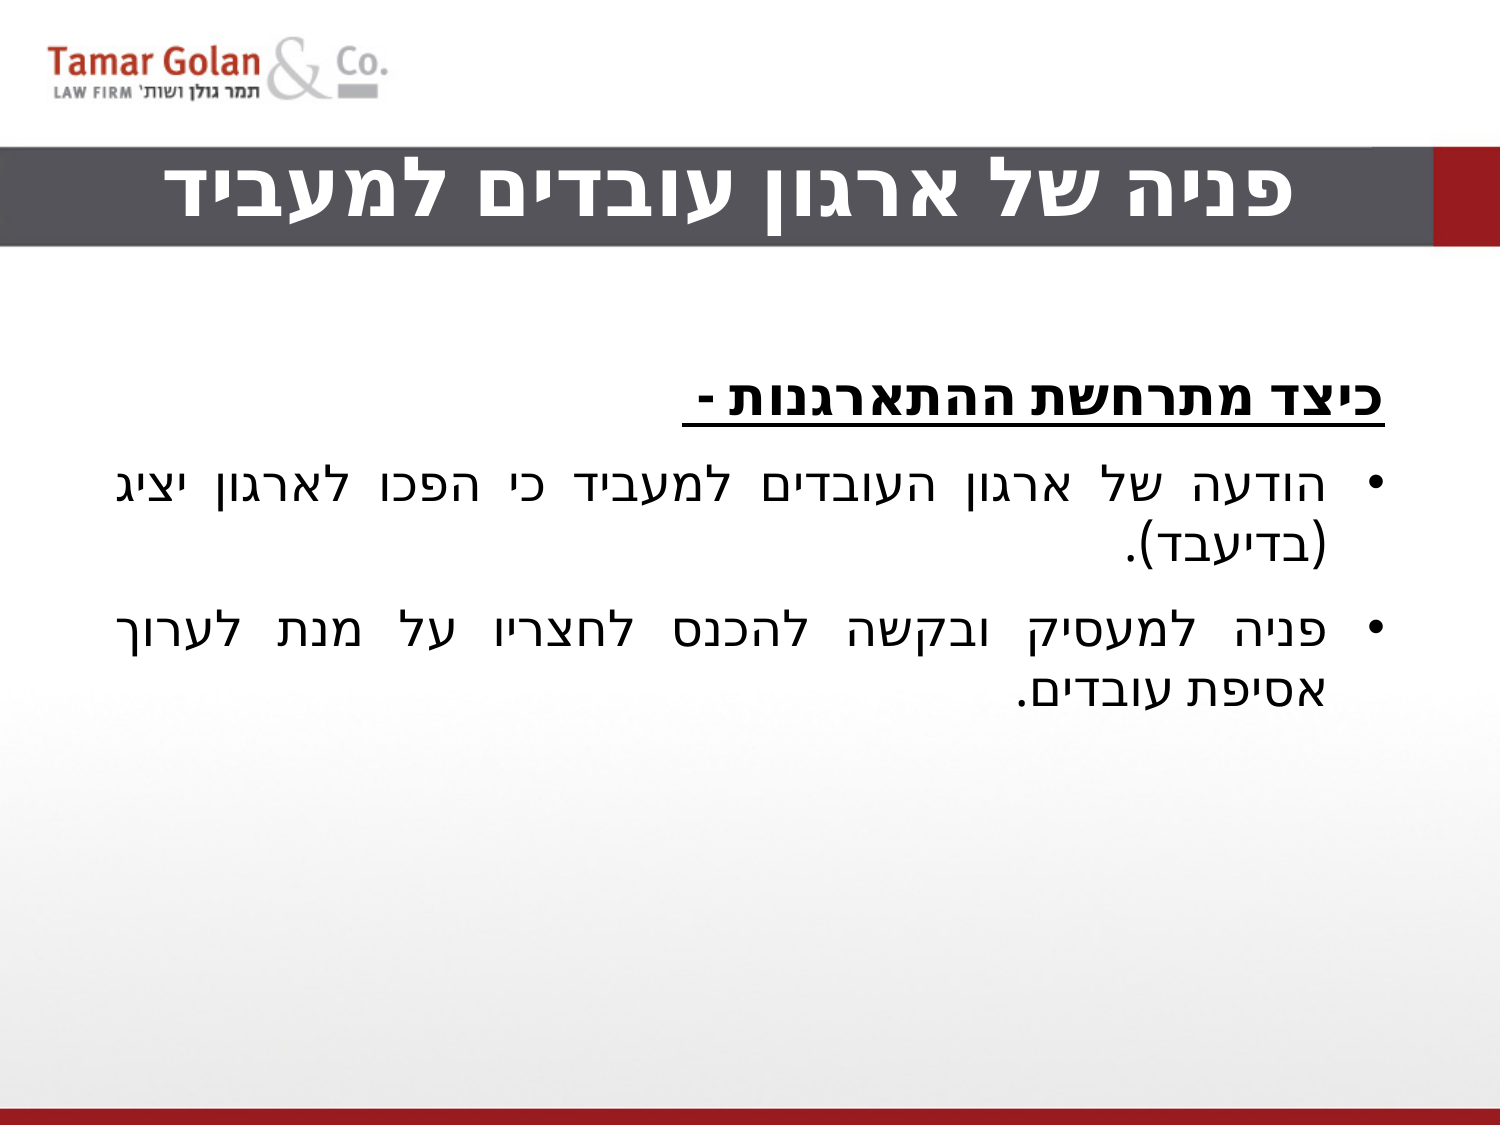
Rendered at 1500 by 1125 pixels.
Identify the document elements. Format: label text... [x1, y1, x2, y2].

text_box כיצד מתרחשת ההתארגנות - הודעה של ארגון העובדים למעביד כי הפכו לארגון יציג (בדיעבד). פניה למעסיק ובקשה להכנס לחצריו על מנת לערוך אסיפת עובדים. [100, 354, 1400, 724]
picture [0, 0, 1500, 1125]
text_box פניה של ארגון עובדים למעביד [0, 125, 1459, 241]
